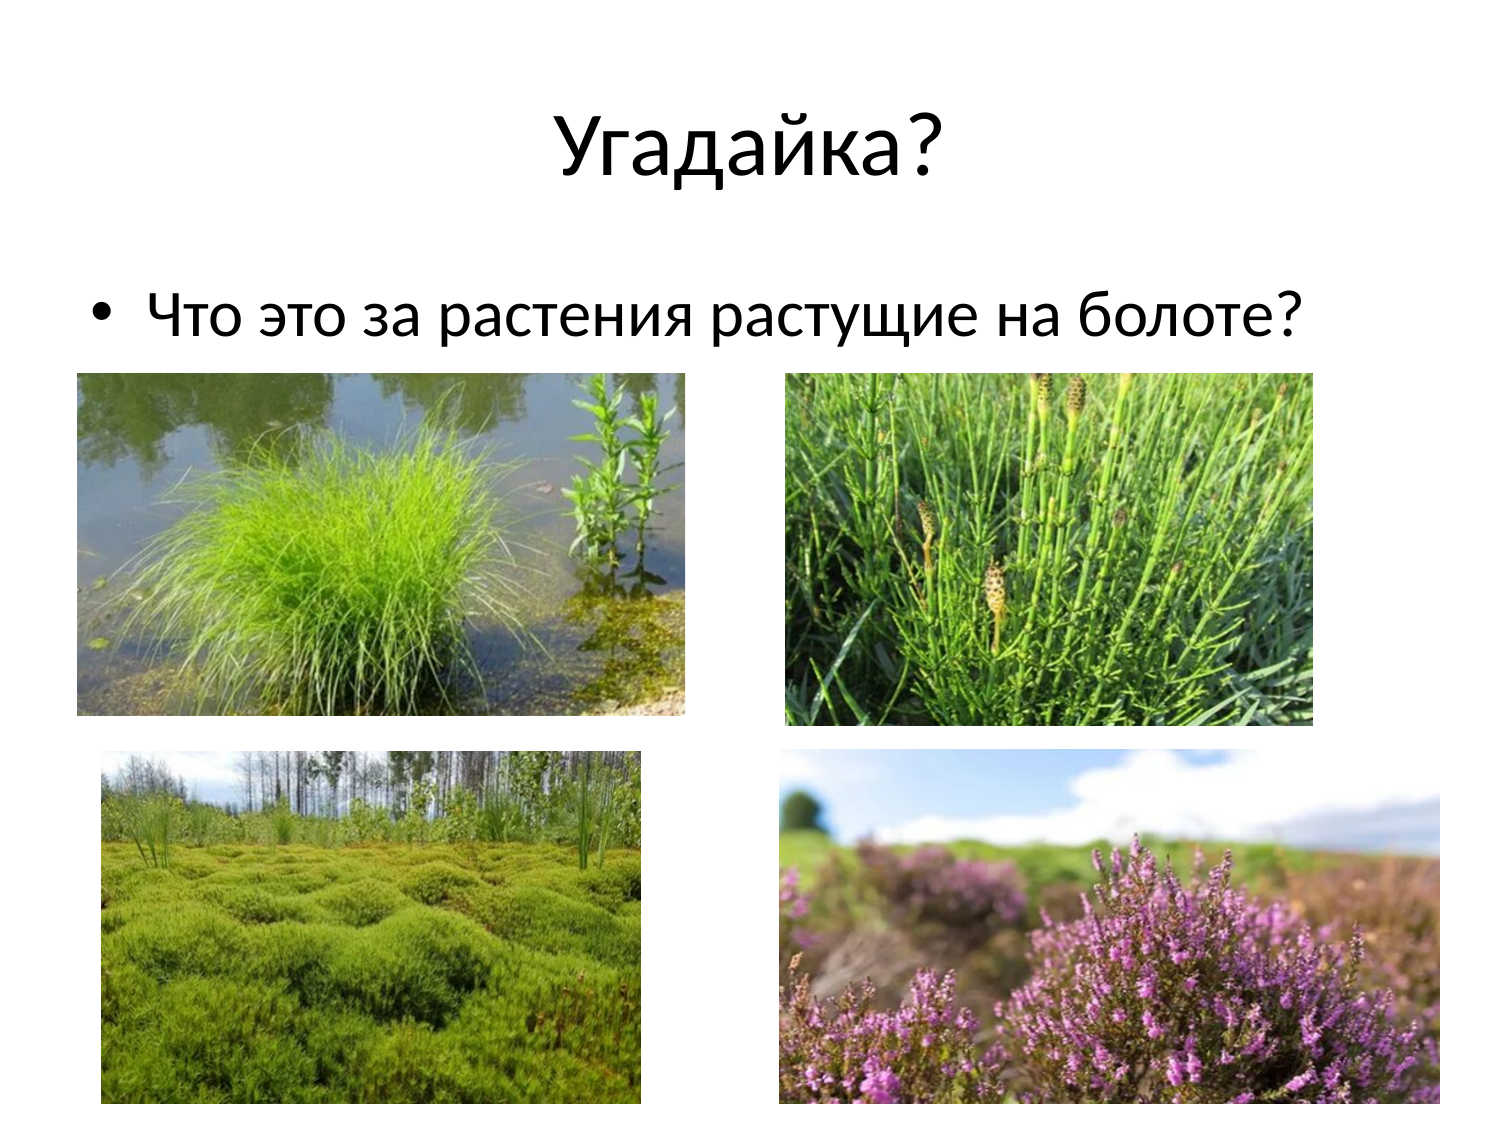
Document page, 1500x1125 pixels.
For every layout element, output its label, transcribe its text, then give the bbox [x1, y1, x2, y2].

picture [785, 373, 1313, 726]
title Угадайка? [75, 45, 1425, 233]
picture [76, 373, 686, 717]
picture [779, 749, 1441, 1104]
list Что это за растения растущие на болоте? [75, 262, 1425, 1005]
picture [101, 751, 642, 1104]
